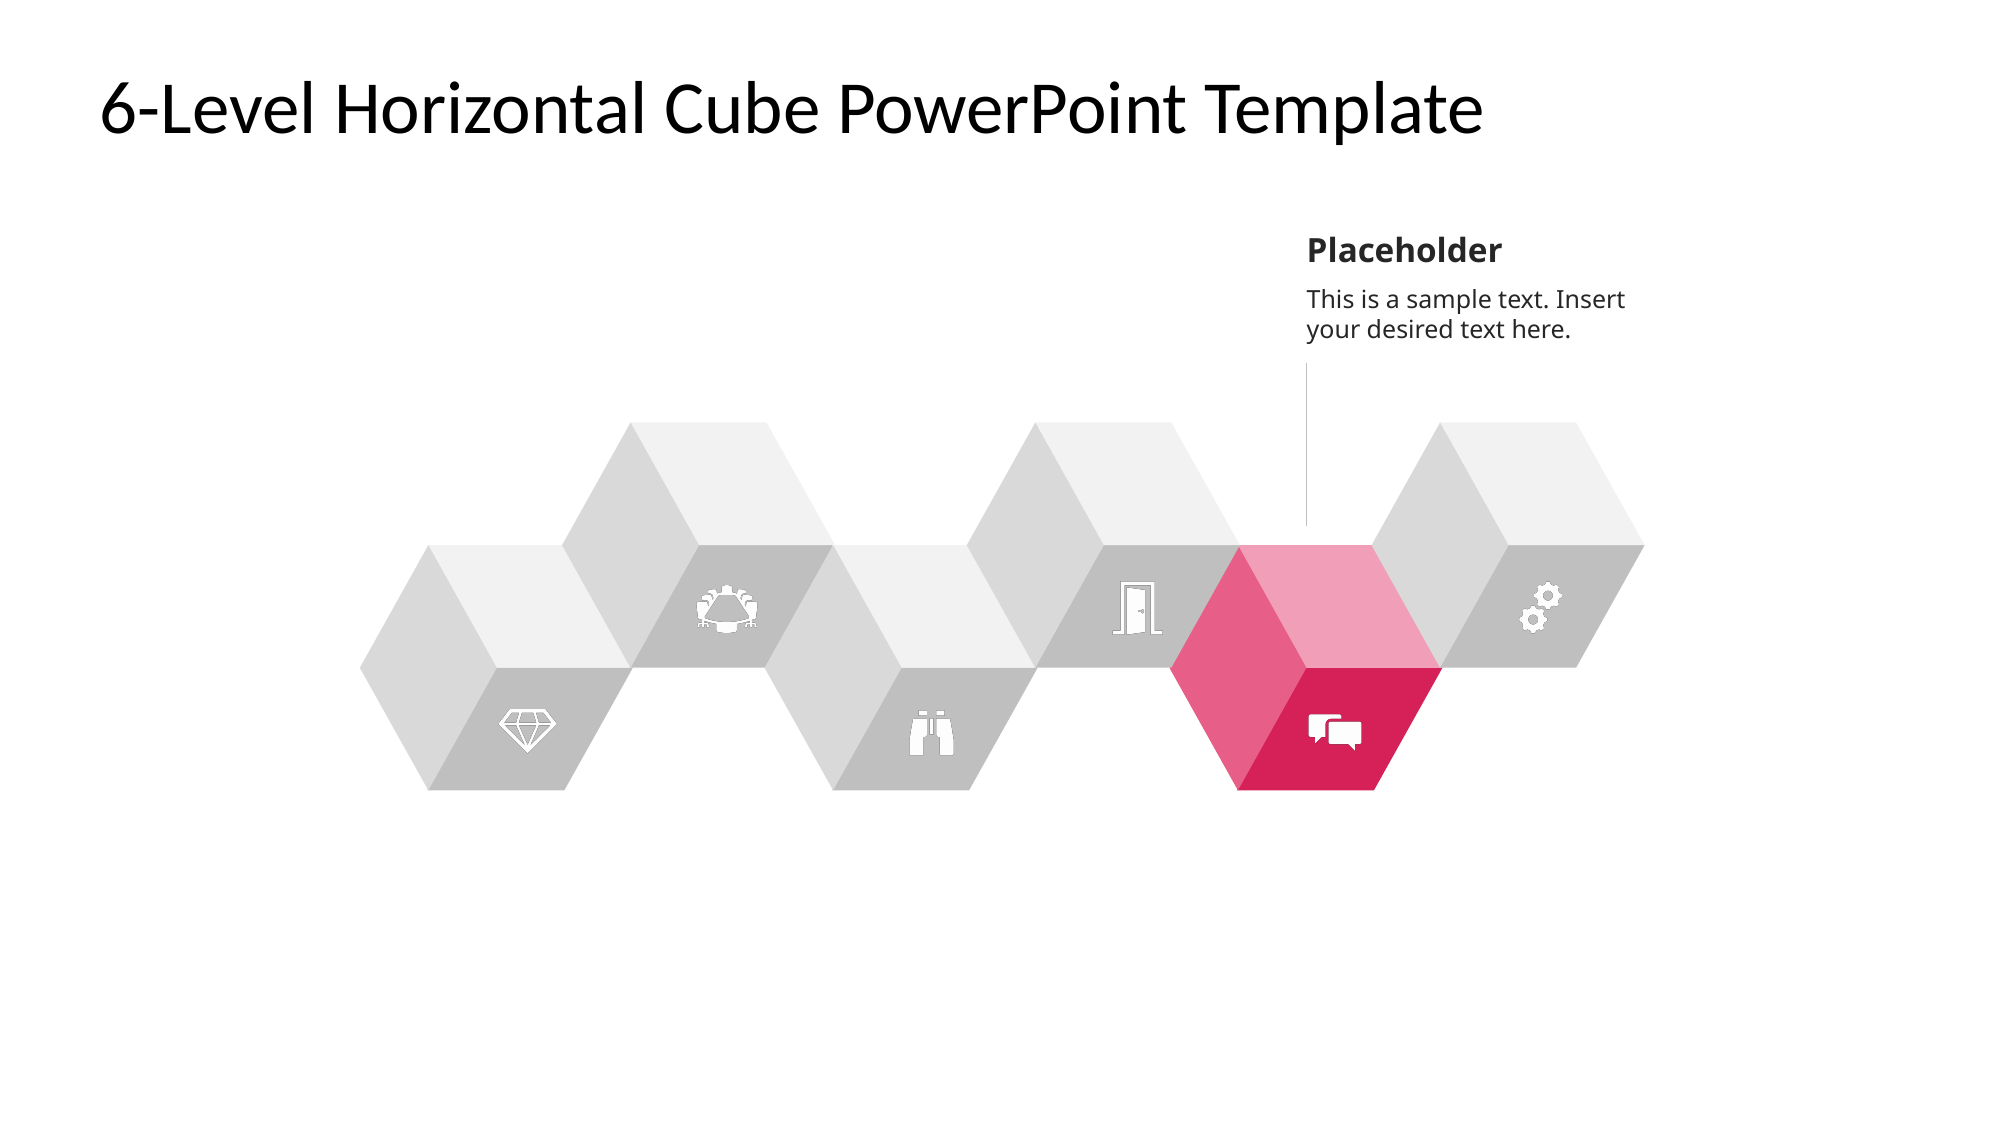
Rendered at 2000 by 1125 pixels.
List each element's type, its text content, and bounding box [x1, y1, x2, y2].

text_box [778, 530, 1024, 805]
picture [1509, 575, 1573, 639]
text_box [575, 408, 822, 682]
picture [496, 698, 560, 762]
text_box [373, 530, 620, 805]
picture [695, 577, 759, 641]
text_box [1183, 530, 1429, 805]
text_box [980, 408, 1227, 682]
picture [899, 701, 963, 765]
title 6-Level Horizontal Cube PowerPoint Template [99, 45, 1900, 162]
picture [1303, 701, 1367, 765]
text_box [1306, 227, 1652, 358]
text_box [1385, 408, 1631, 682]
picture [1105, 576, 1169, 640]
